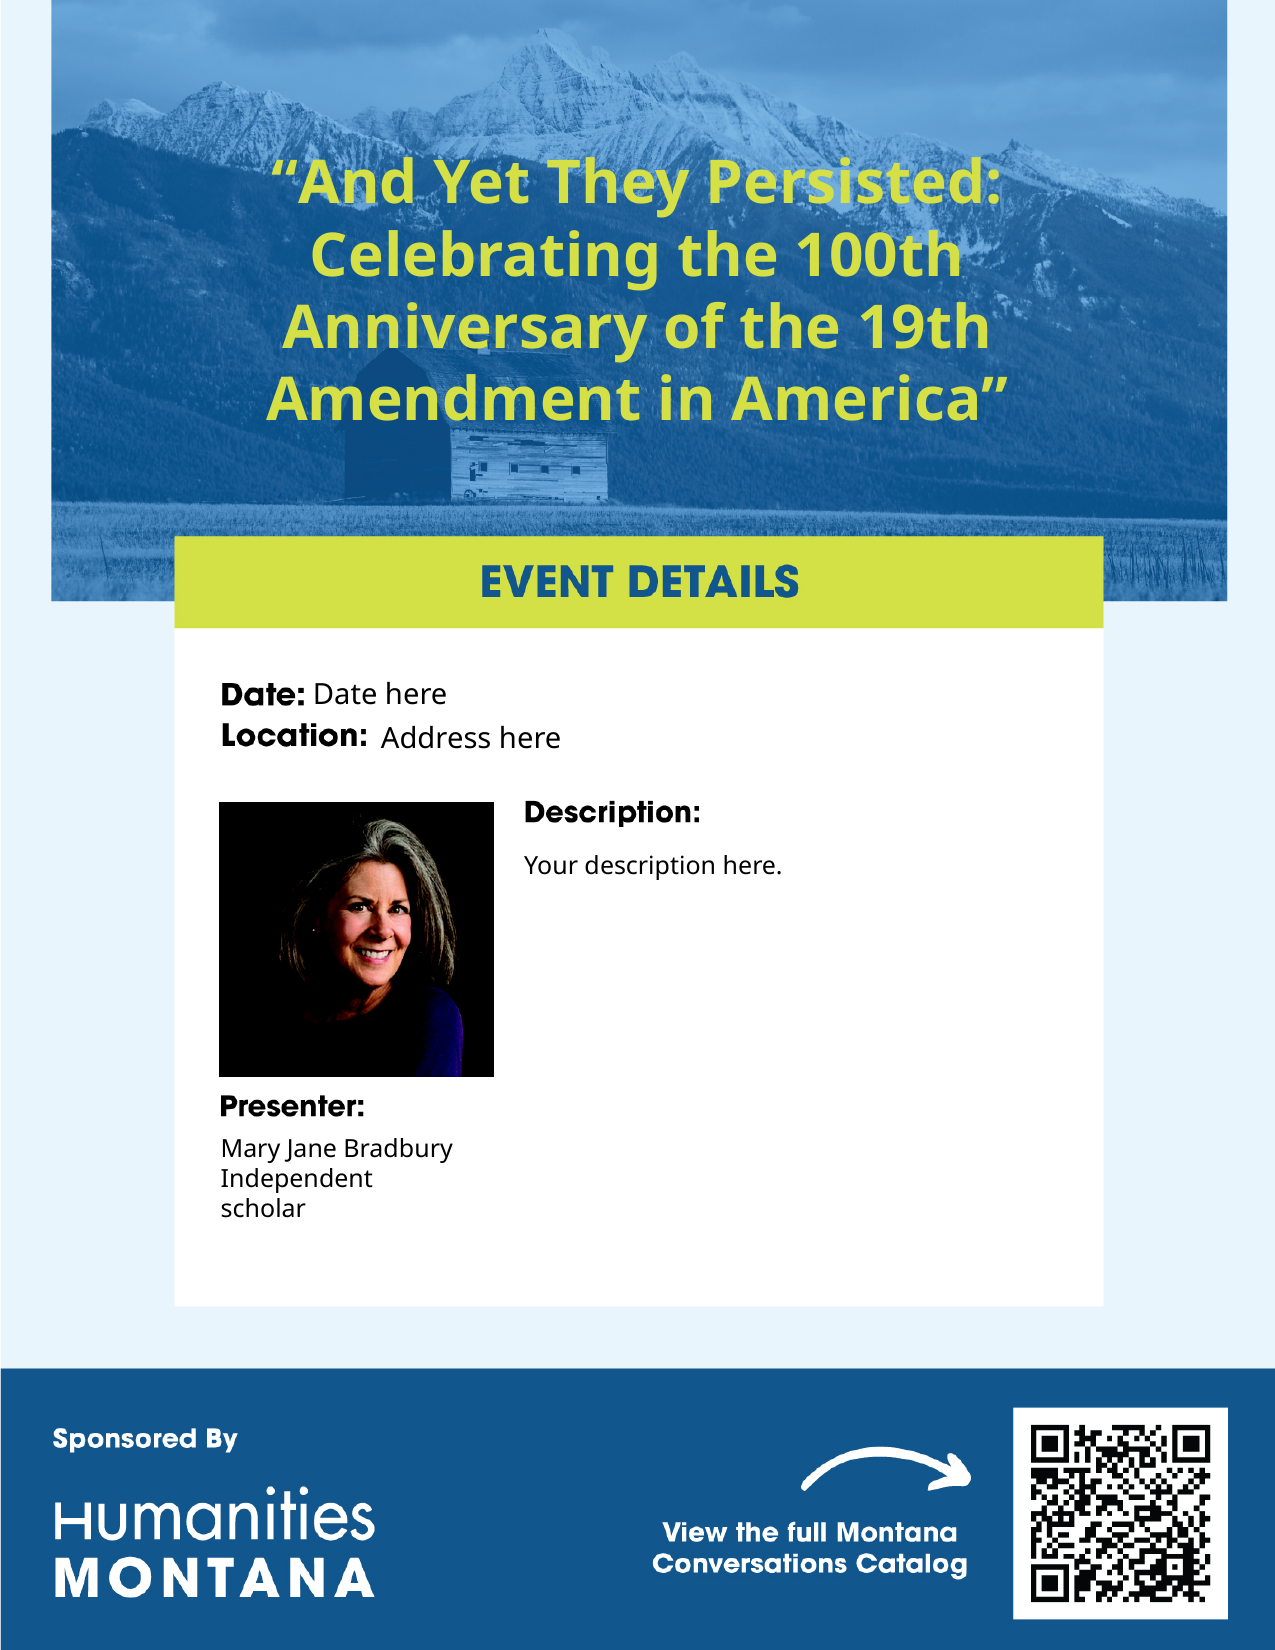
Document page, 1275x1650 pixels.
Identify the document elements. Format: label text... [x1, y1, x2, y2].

text_box Your description here. [509, 834, 1033, 895]
text_box Address here [365, 704, 1233, 770]
text_box Date here [297, 660, 932, 726]
text_box “And Yet They Persisted: Celebrating the 100th Anniversary of the 19th Amendment in America” [126, 128, 1149, 448]
text_box Mary Jane Bradbury Independent scholar [205, 1117, 480, 1238]
picture [0, 0, 1275, 1650]
